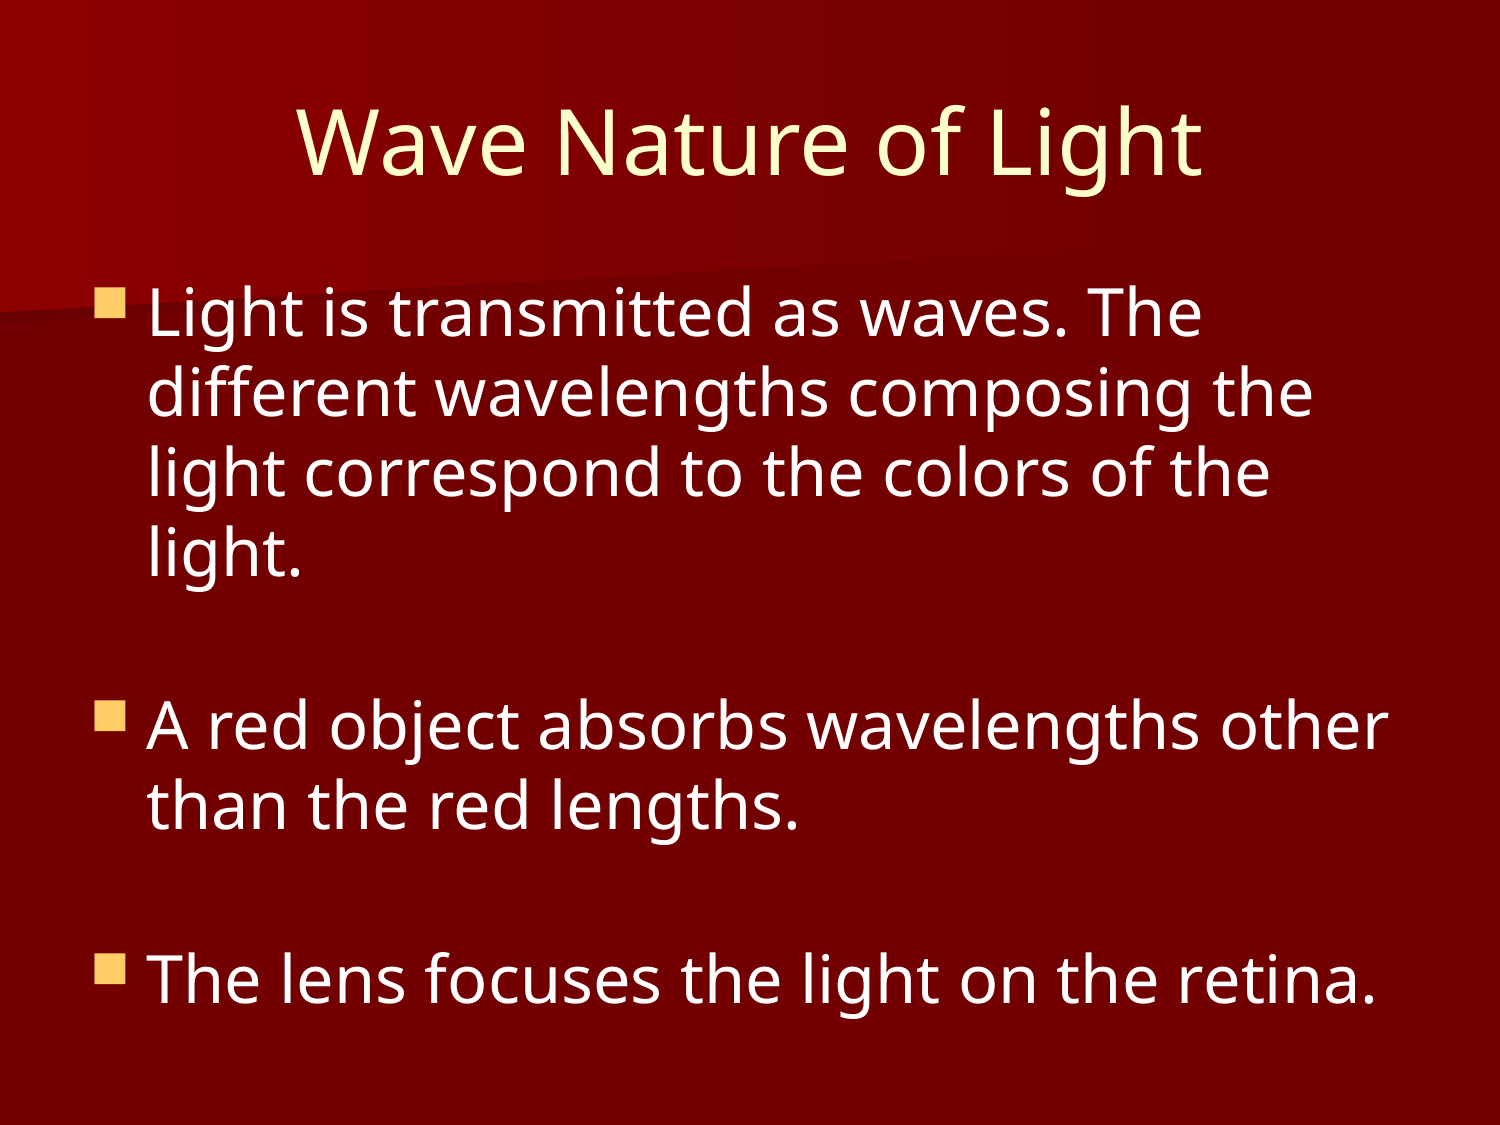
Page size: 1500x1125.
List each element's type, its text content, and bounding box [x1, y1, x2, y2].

list Light is transmitted as waves. The different wavelengths composing the light correspond to the colors of the light. A red object absorbs wavelengths other than the red lengths. The lens focuses the light on the retina. [74, 262, 1426, 1001]
title Wave Nature of Light [74, 44, 1426, 233]
